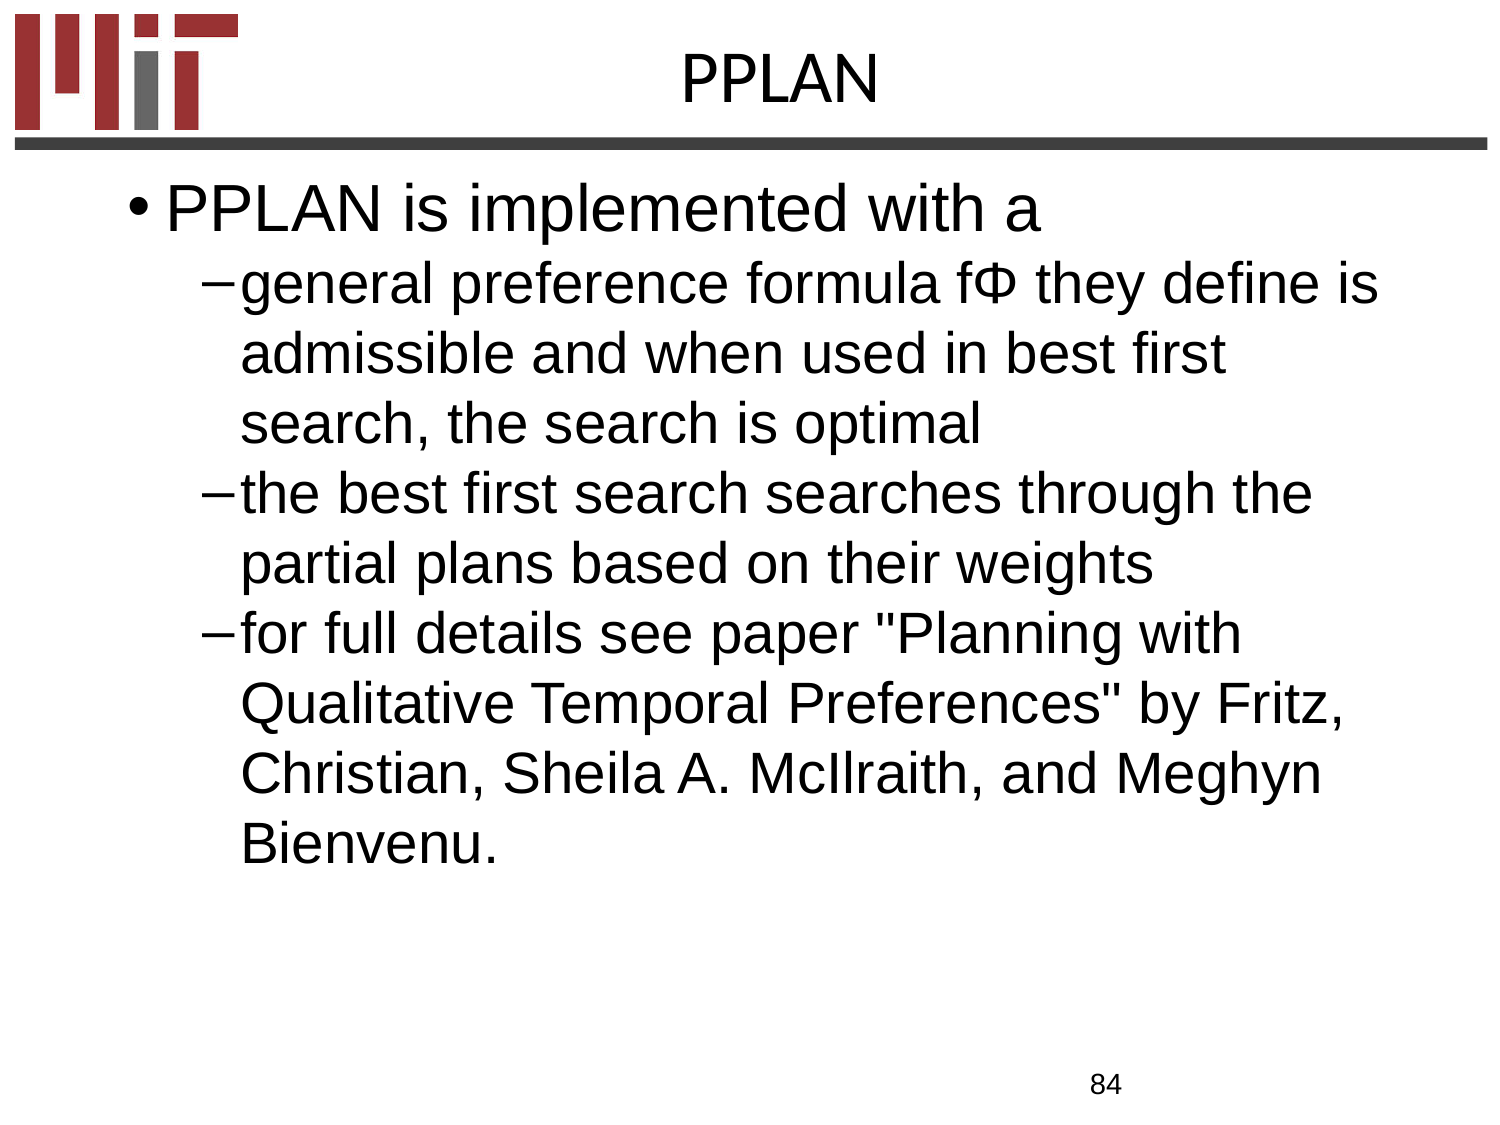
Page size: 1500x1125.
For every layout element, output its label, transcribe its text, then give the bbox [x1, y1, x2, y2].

title PPLAN [237, 15, 1325, 130]
picture [15, 14, 238, 130]
list PPLAN is implemented with a general preference formula fΦ they define is admissible and when used in best first search, the search is optimal the best first search searches through the partial plans based on their weights for full details see paper "Planning with Qualitative Temporal Preferences" by Fritz, Christian, Sheila A. McIlraith, and Meghyn Bienvenu. [75, 149, 1425, 1037]
slide_number 84 [1074, 1052, 1425, 1113]
